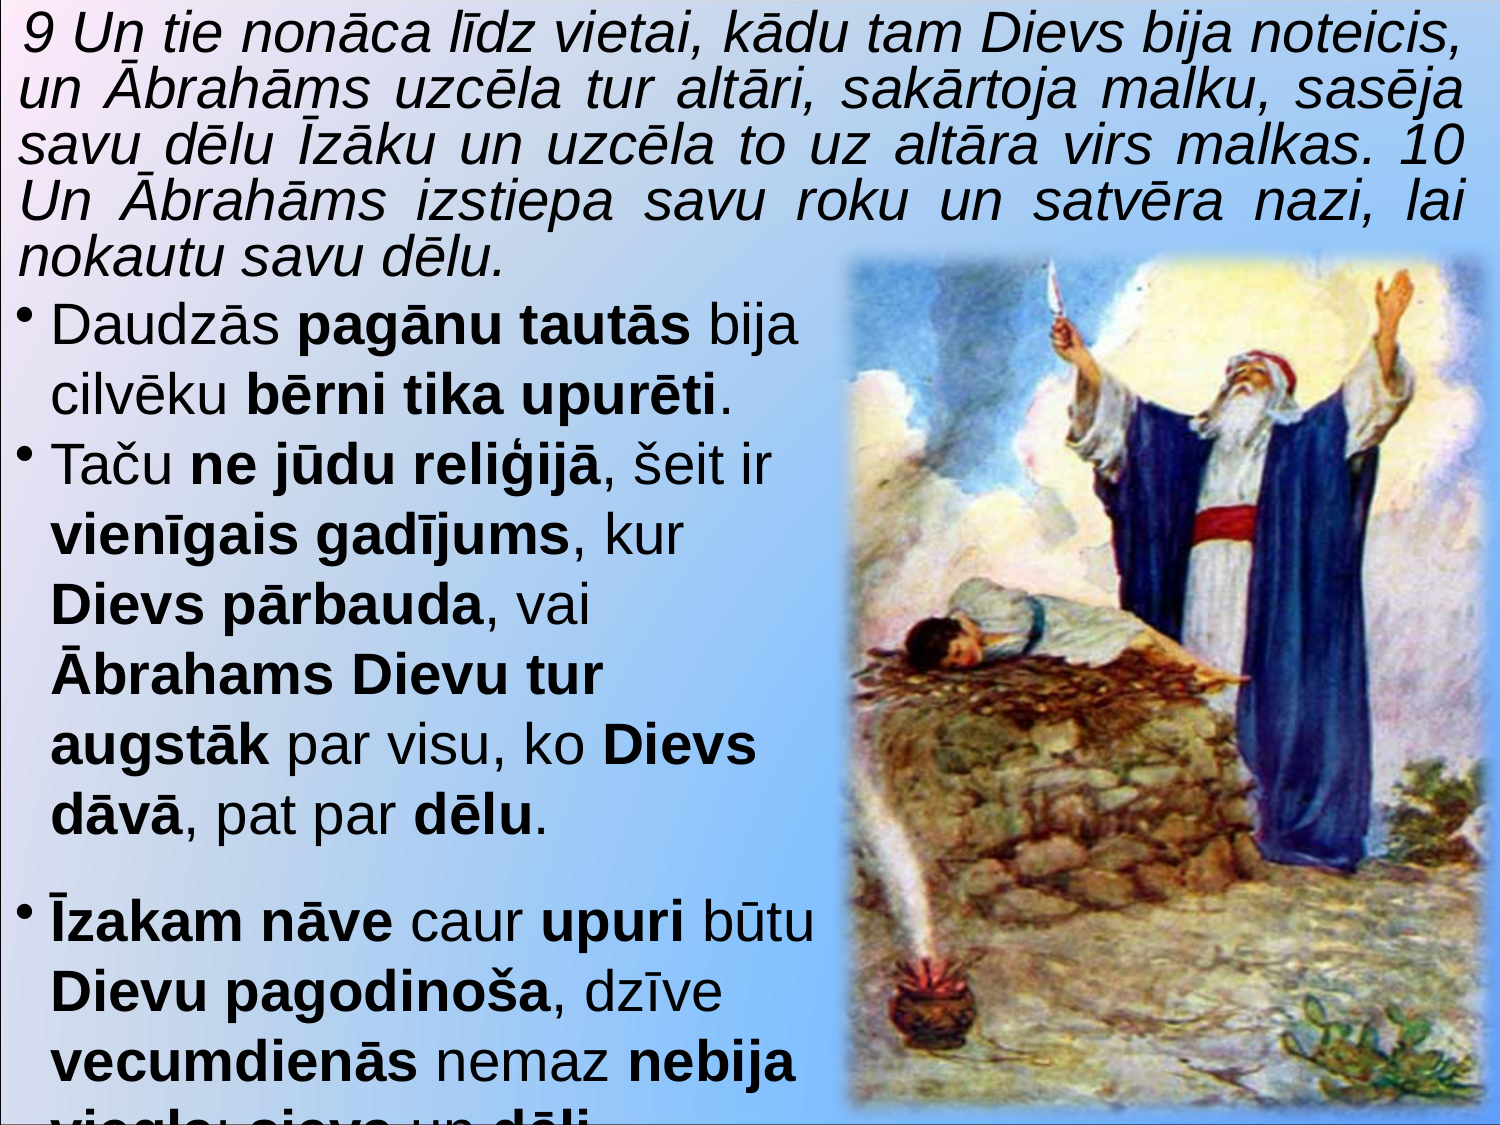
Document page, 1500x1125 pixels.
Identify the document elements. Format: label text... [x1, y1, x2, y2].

text_box Daudzās pagānu tautās bija cilvēku bērni tika upurēti. Taču ne jūdu reliģijā, šeit ir vienīgais gadījums, kur Dievs pārbauda, vai Ābrahams Dievu tur augstāk par visu, ko Dievs dāvā, pat par dēlu. Īzakam nāve caur upuri būtu Dievu pagodinoša, dzīve vecumdienās nemaz nebija viegla: sieva un dēli muļķoja. [0, 278, 827, 1125]
list 9 Un tie nonāca līdz vietai, kādu tam Dievs bija noteicis, un Ābrahāms uzcēla tur altāri, sakārtoja malku, sasēja savu dēlu Īzāku un uzcēla to uz altāra virs malkas. 10 Un Ābrahāms izstiepa savu roku un satvēra nazi, lai nokautu savu dēlu. [0, 0, 1483, 173]
picture [0, 0, 1500, 1125]
